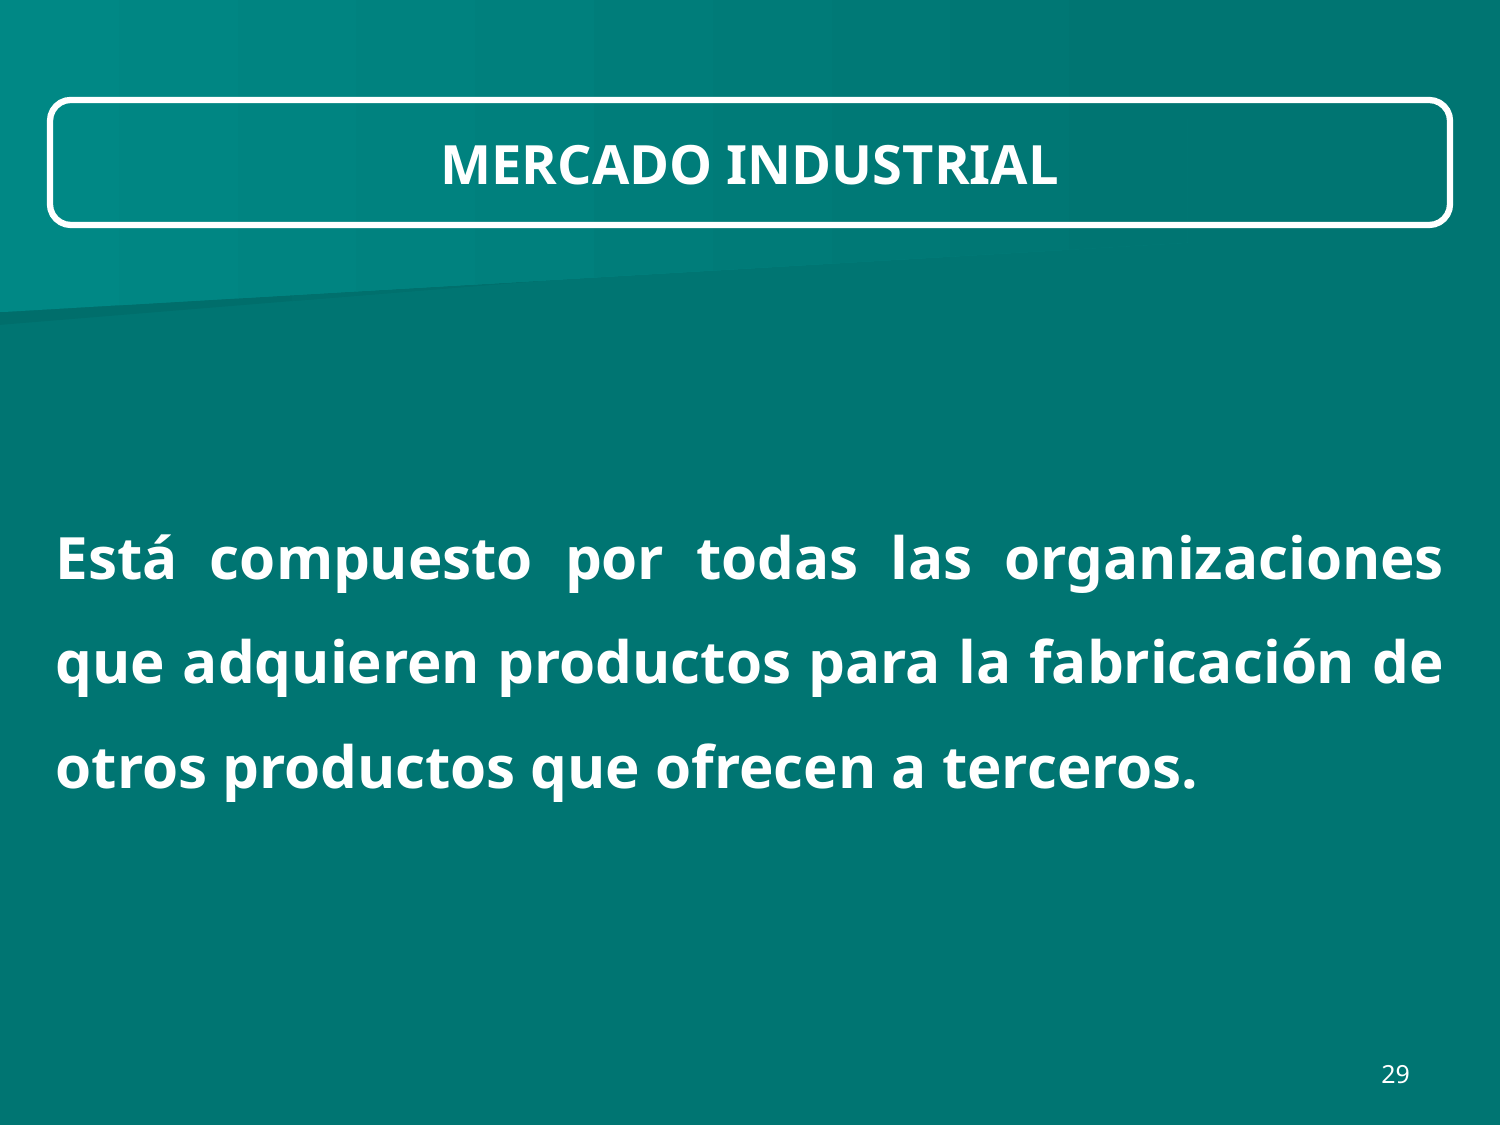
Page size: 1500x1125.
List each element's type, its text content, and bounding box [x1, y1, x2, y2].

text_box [40, 99, 1460, 810]
slide_number 29 [1074, 1024, 1426, 1101]
